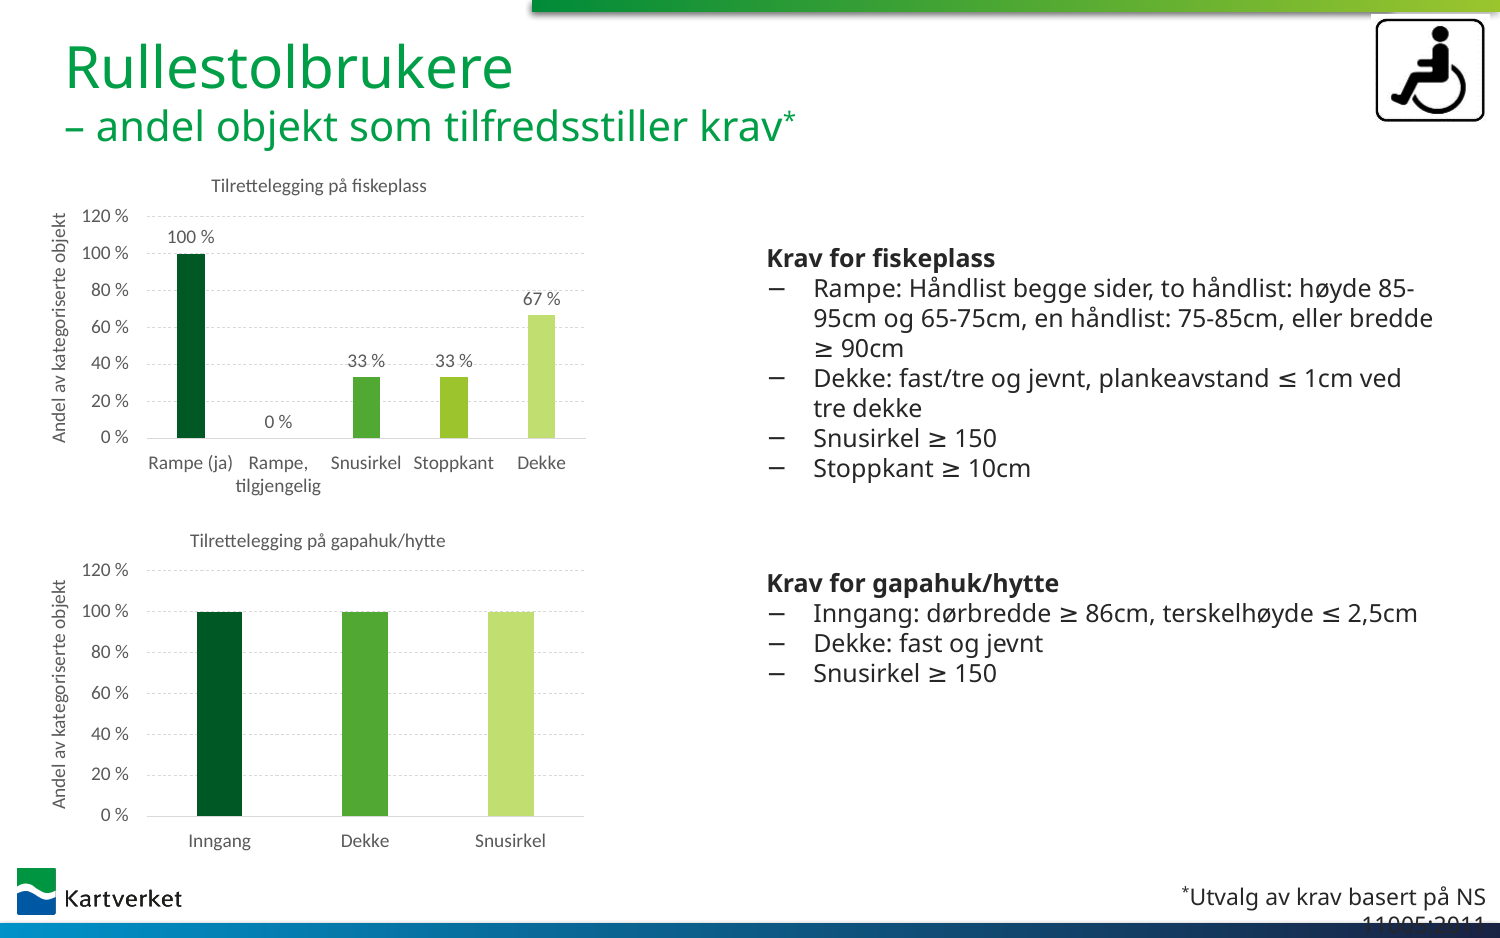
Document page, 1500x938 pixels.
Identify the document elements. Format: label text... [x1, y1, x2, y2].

text_box *Utvalg av krav basert på NS 11005:2011 [1068, 873, 1500, 938]
picture [1371, 13, 1491, 127]
text_box Krav for fiskeplass Rampe: Håndlist begge sider, to håndlist: høyde 85-95cm og 65-75cm, en håndlist: 75-85cm, eller bredde ≥ 90cm Dekke: fast/tre og jevnt, plankeavstand ≤ 1cm ved tre dekke Snusirkel ≥ 150 Stoppkant ≥ 10cm [751, 235, 1452, 490]
text_box Krav for gapahuk/hytte Inngang: dørbredde ≥ 86cm, terskelhøyde ≤ 2,5cm Dekke: fast og jevnt Snusirkel ≥ 150 [751, 560, 1452, 695]
text_box Rullestolbrukere – andel objekt som tilfredsstiller krav* [49, 29, 1431, 158]
picture [41, 166, 597, 505]
picture [41, 520, 595, 859]
